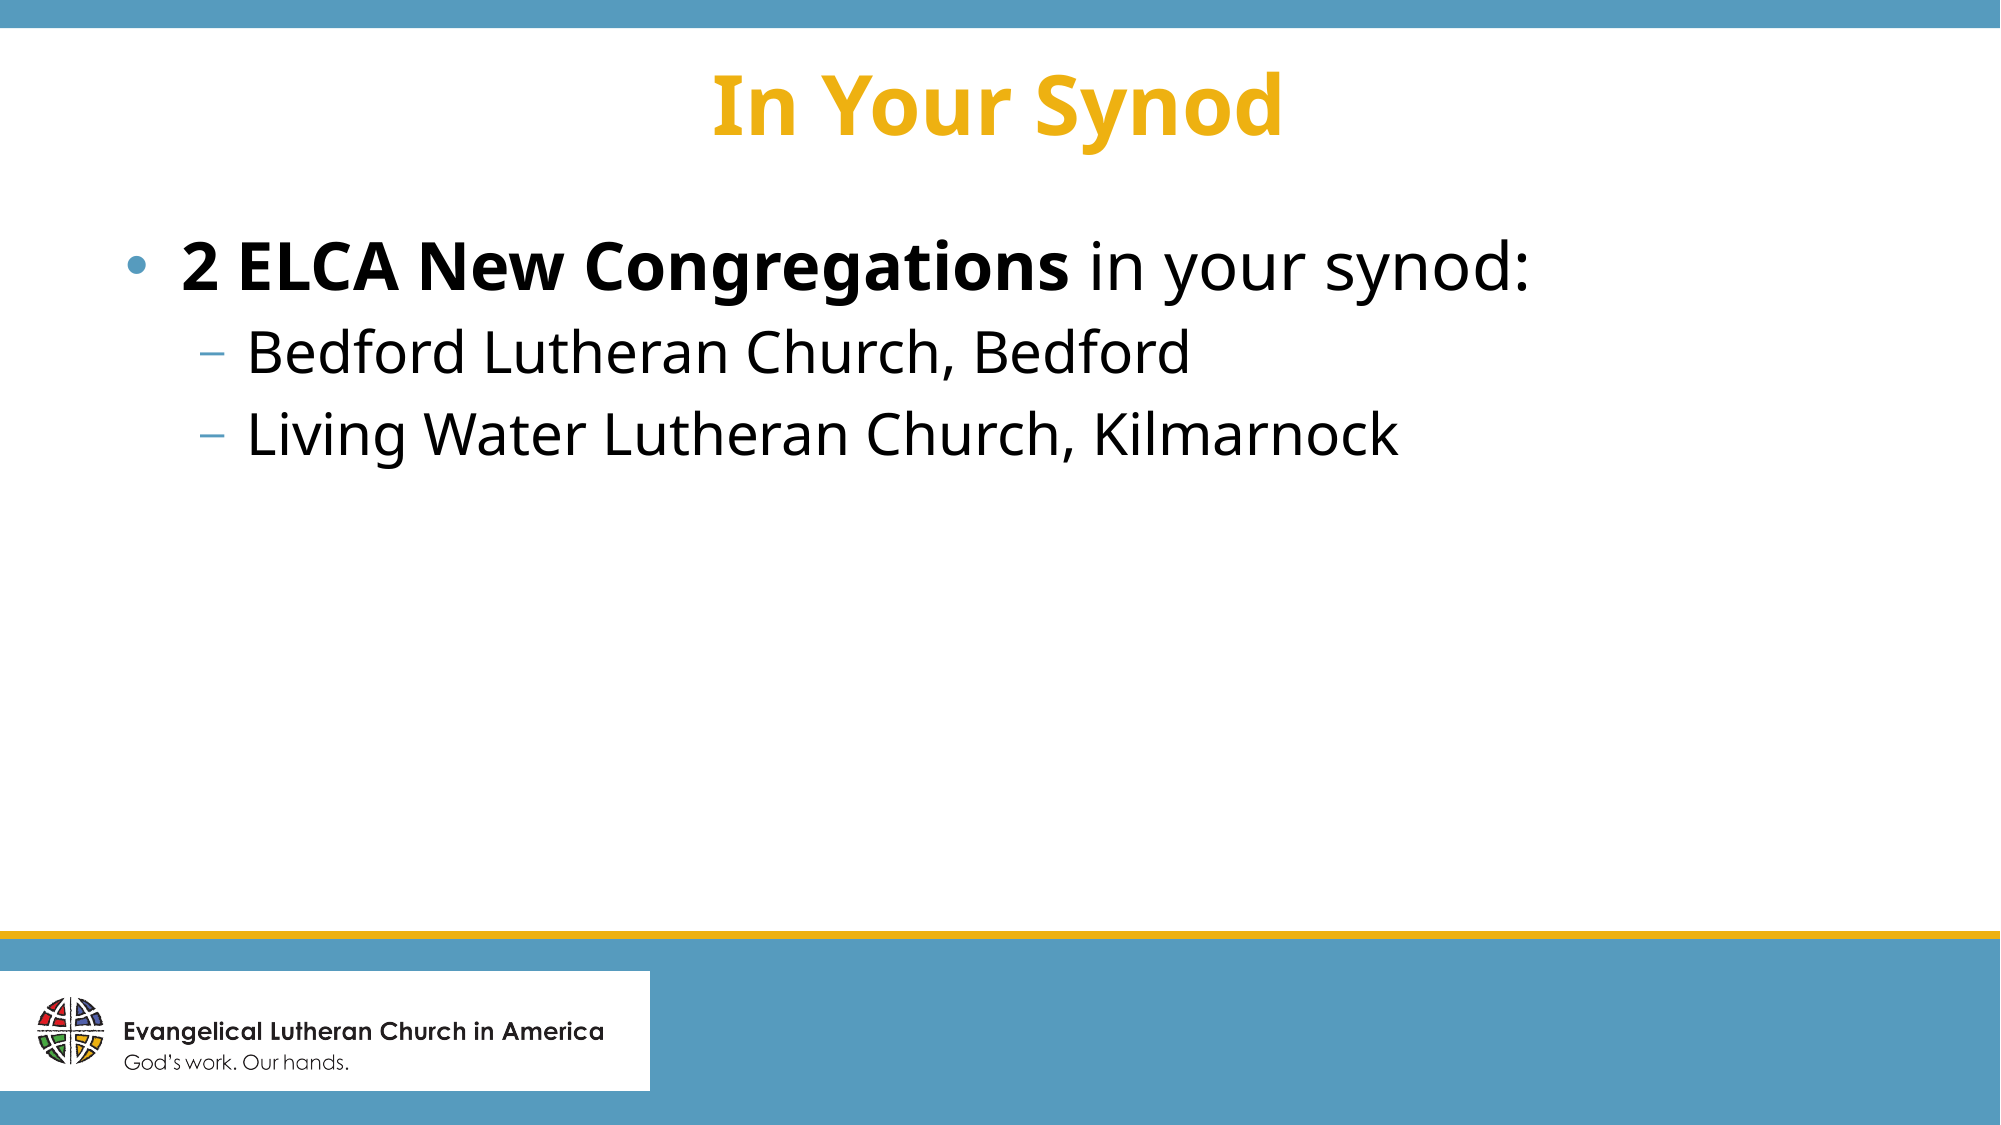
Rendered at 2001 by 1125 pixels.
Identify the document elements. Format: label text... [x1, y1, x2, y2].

picture [37, 997, 603, 1071]
list 2 ELCA New Congregations in your synod: Bedford Lutheran Church, Bedford Living Water Lutheran Church, Kilmarnock [125, 216, 1875, 899]
title In Your Synod [125, 45, 1875, 207]
